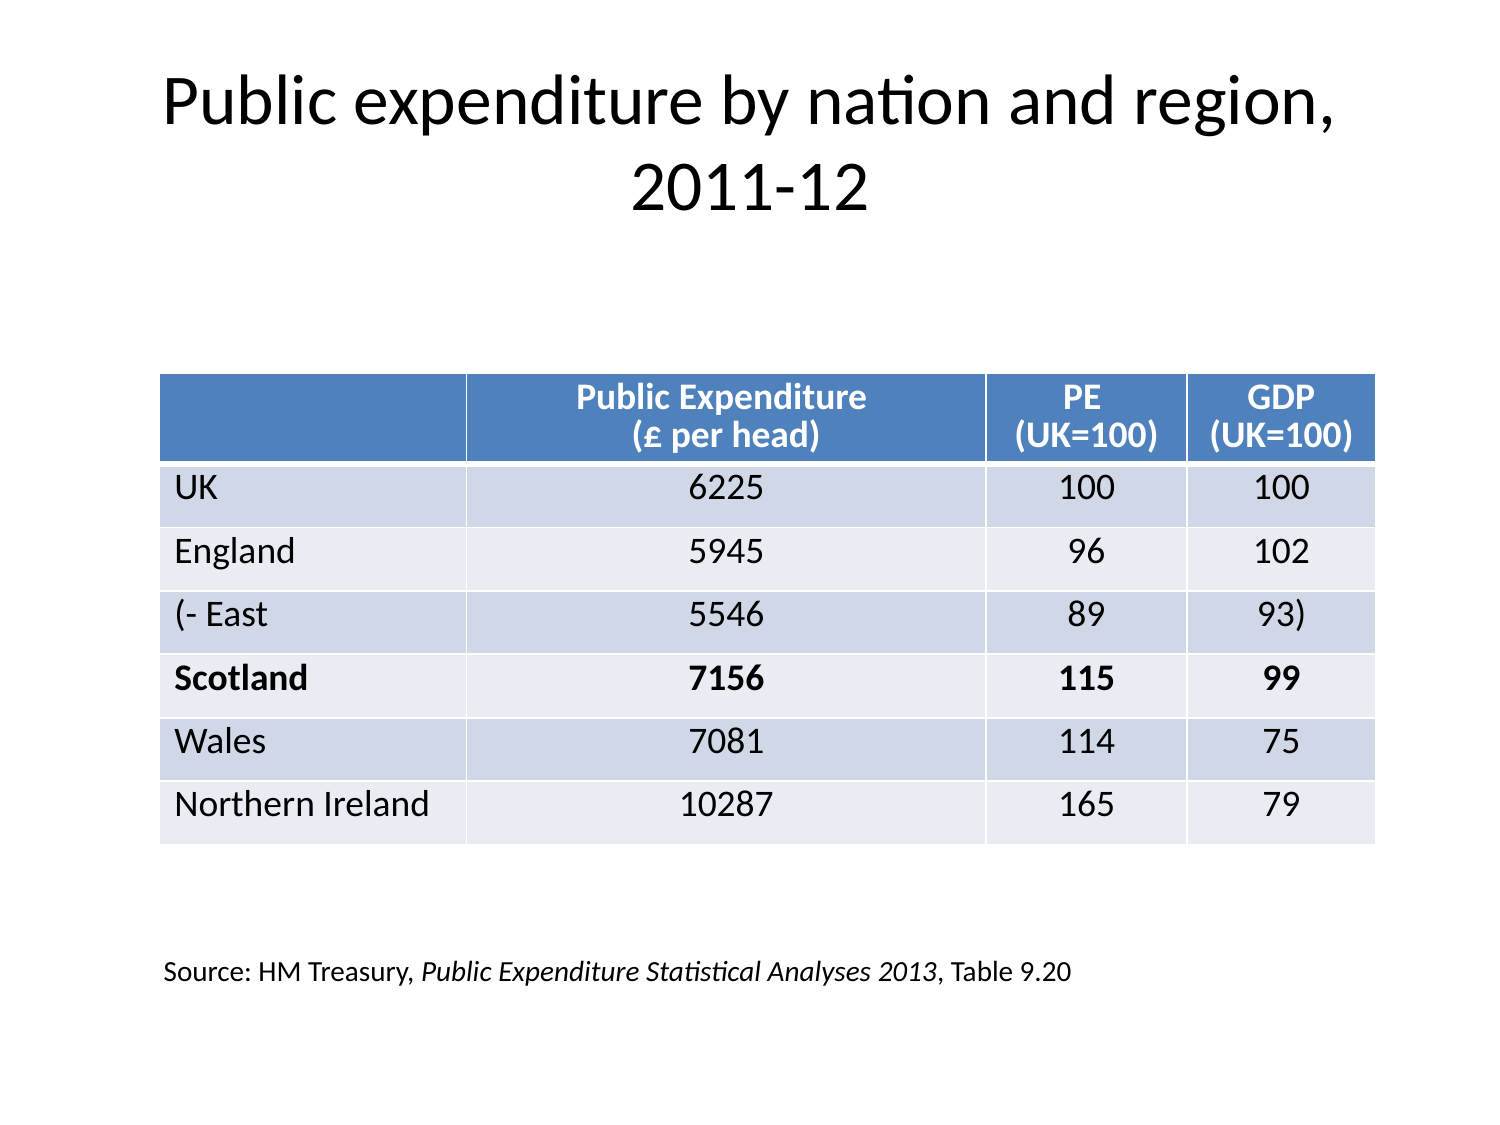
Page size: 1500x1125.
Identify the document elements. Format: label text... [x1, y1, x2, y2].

table_cell 79 [1188, 782, 1375, 844]
table_cell Wales [160, 719, 466, 780]
table_cell 99 [1188, 655, 1375, 717]
title Public expenditure by nation and region, 2011-12 [75, 45, 1425, 233]
text_box Source: HM Treasury, Public Expenditure Statistical Analyses 2013, Table 9.20 [148, 944, 1087, 995]
table_cell England [160, 528, 466, 590]
table_header GDP (UK=100) [1188, 374, 1375, 461]
table_header [160, 374, 466, 461]
table_cell 165 [987, 782, 1186, 844]
table_cell 114 [987, 719, 1186, 780]
table_cell 6225 [467, 467, 985, 527]
table_cell 96 [987, 528, 1186, 590]
table_cell 102 [1188, 528, 1375, 590]
table_cell (- East [160, 592, 466, 653]
table_cell 75 [1188, 719, 1375, 780]
table_cell 93) [1188, 592, 1375, 653]
table_cell 100 [987, 467, 1186, 527]
table_cell UK [160, 467, 466, 527]
table_cell 5945 [467, 528, 985, 590]
table_header PE (UK=100) [987, 374, 1186, 461]
table_cell 100 [1188, 467, 1375, 527]
table_cell 7156 [467, 655, 985, 717]
table_cell 89 [987, 592, 1186, 653]
table_cell 7081 [467, 719, 985, 780]
table_cell Scotland [160, 655, 466, 717]
table_cell 115 [987, 655, 1186, 717]
table_cell 5546 [467, 592, 985, 653]
table_header Public Expenditure (£ per head) [467, 374, 985, 461]
table_cell 10287 [467, 782, 985, 844]
table_cell Northern Ireland [160, 782, 466, 844]
